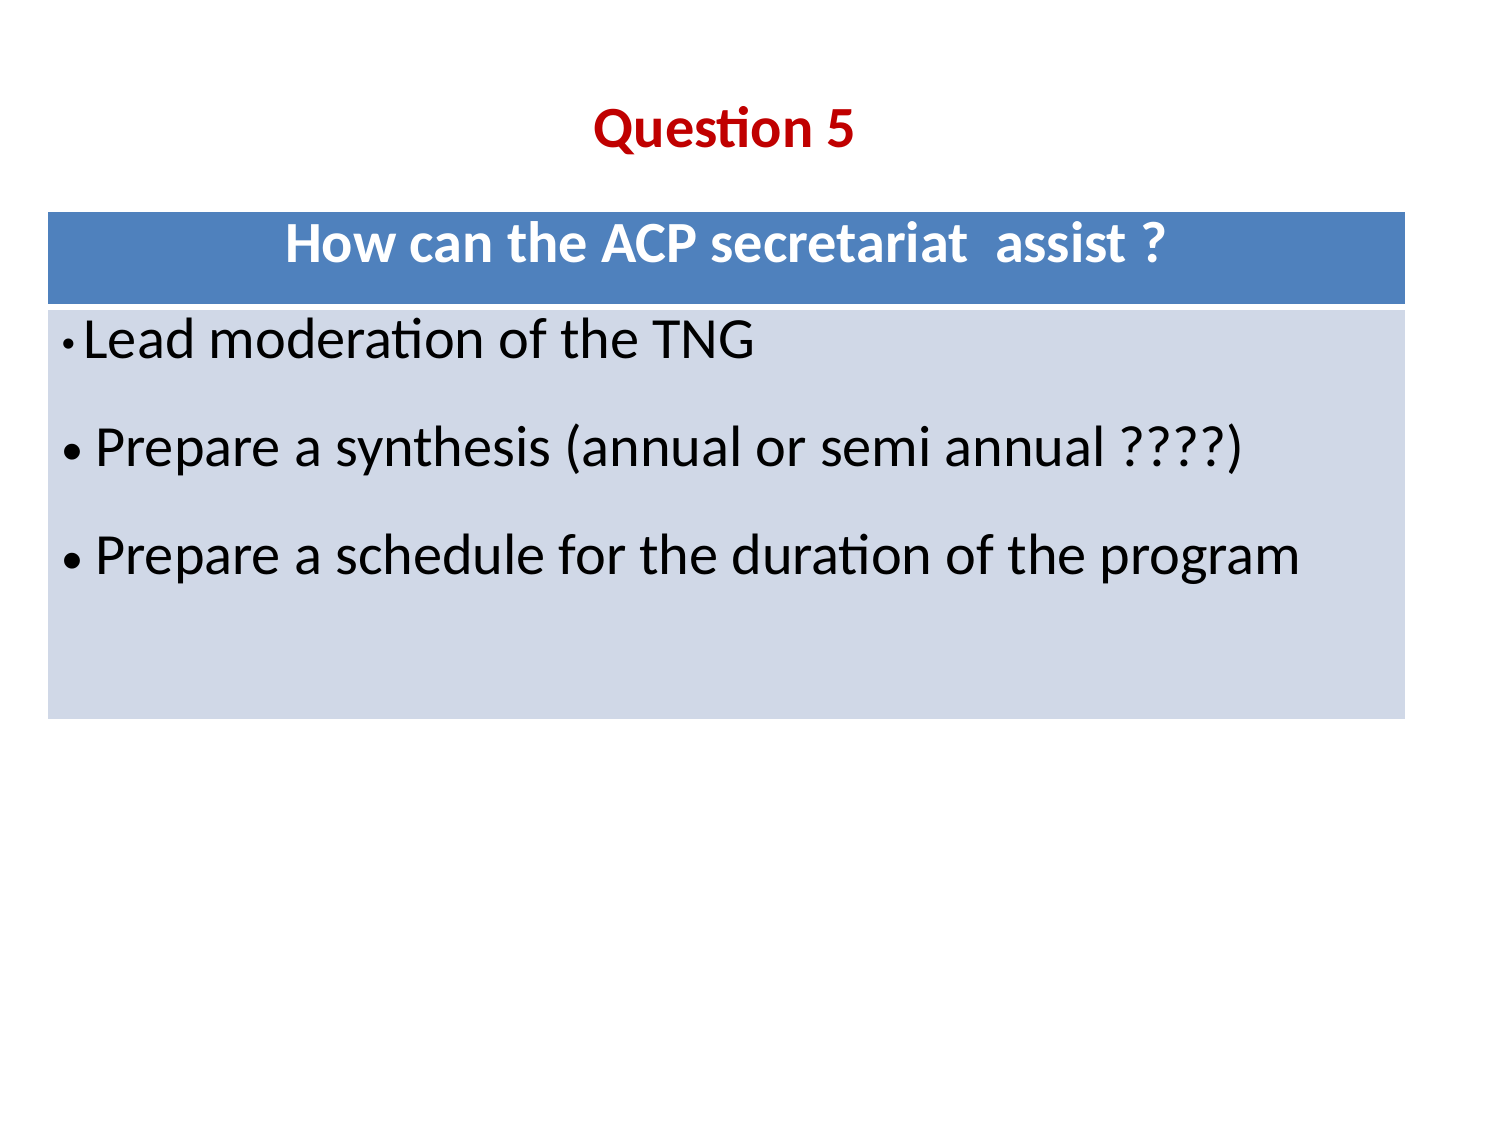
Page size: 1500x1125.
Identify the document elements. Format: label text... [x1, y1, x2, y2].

table_header How can the ACP secretariat assist ? [48, 212, 1405, 304]
table_cell Lead moderation of the TNG Prepare a synthesis (annual or semi annual ????) Prepare a schedule for the duration of the program [48, 310, 1405, 719]
text_box Question 5 [386, 82, 1090, 167]
